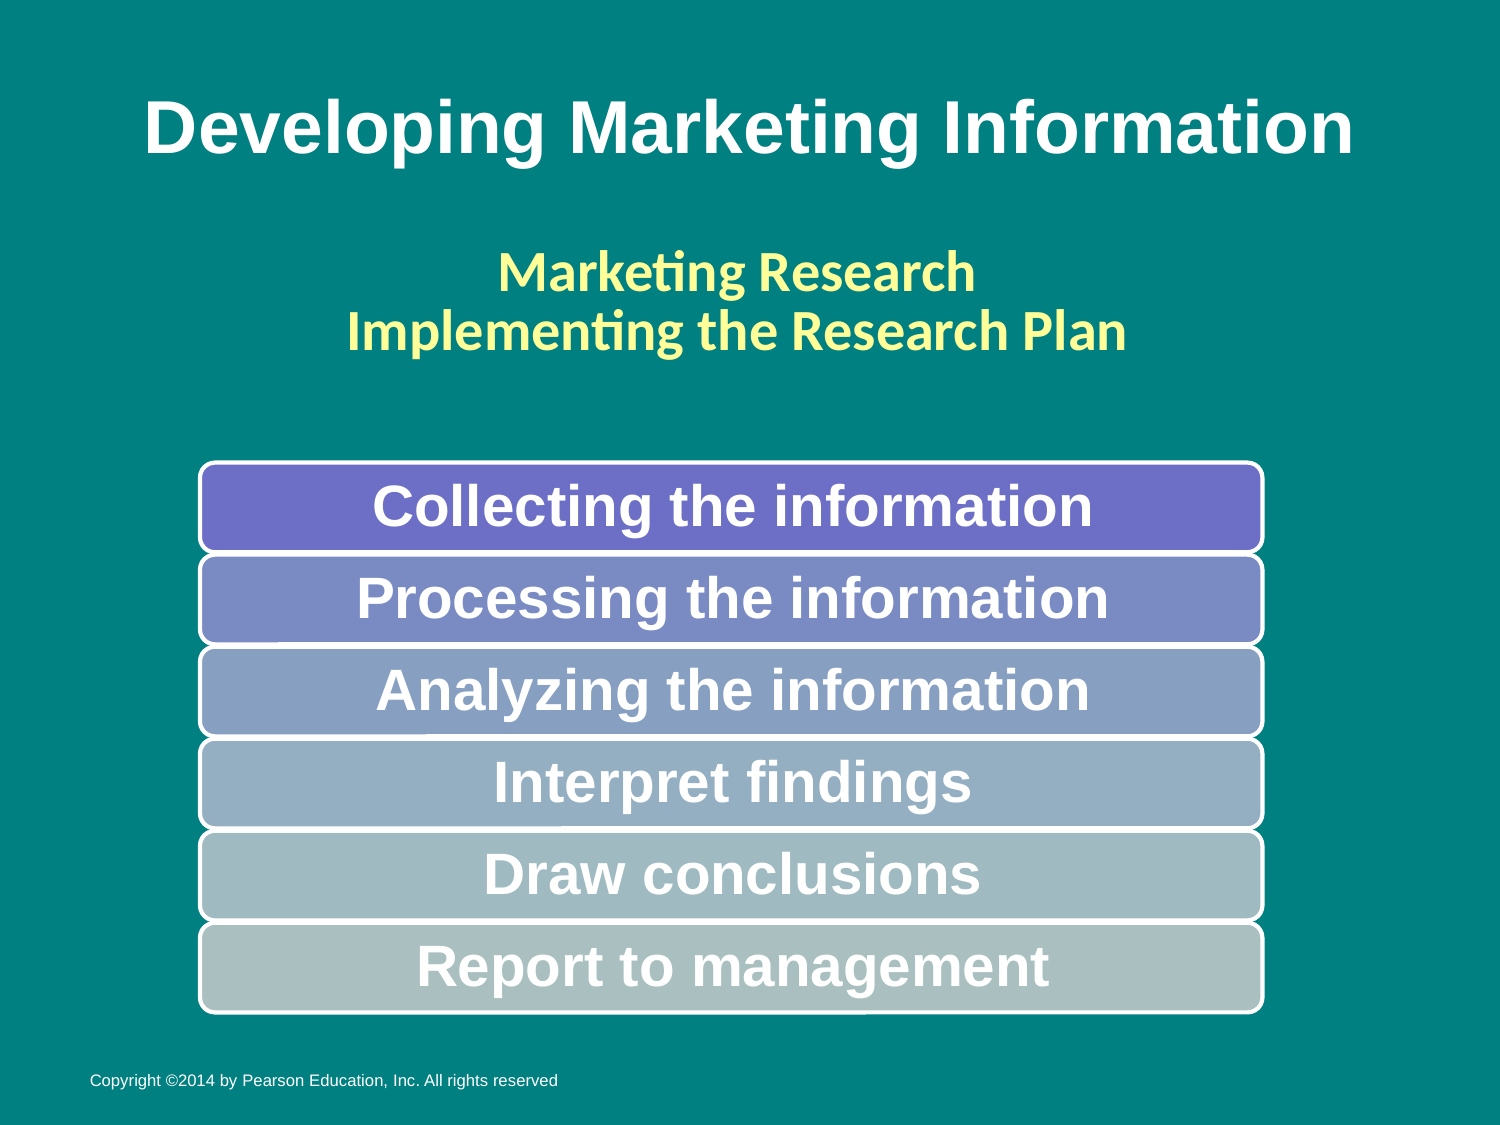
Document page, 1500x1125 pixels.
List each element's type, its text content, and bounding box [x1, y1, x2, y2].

list Marketing Research Implementing the Research Plan [149, 237, 1326, 301]
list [199, 462, 1263, 1013]
title Developing Marketing Information [112, 37, 1388, 226]
text_box Copyright ©2014 by Pearson Education, Inc. All rights reserved [74, 1062, 825, 1098]
